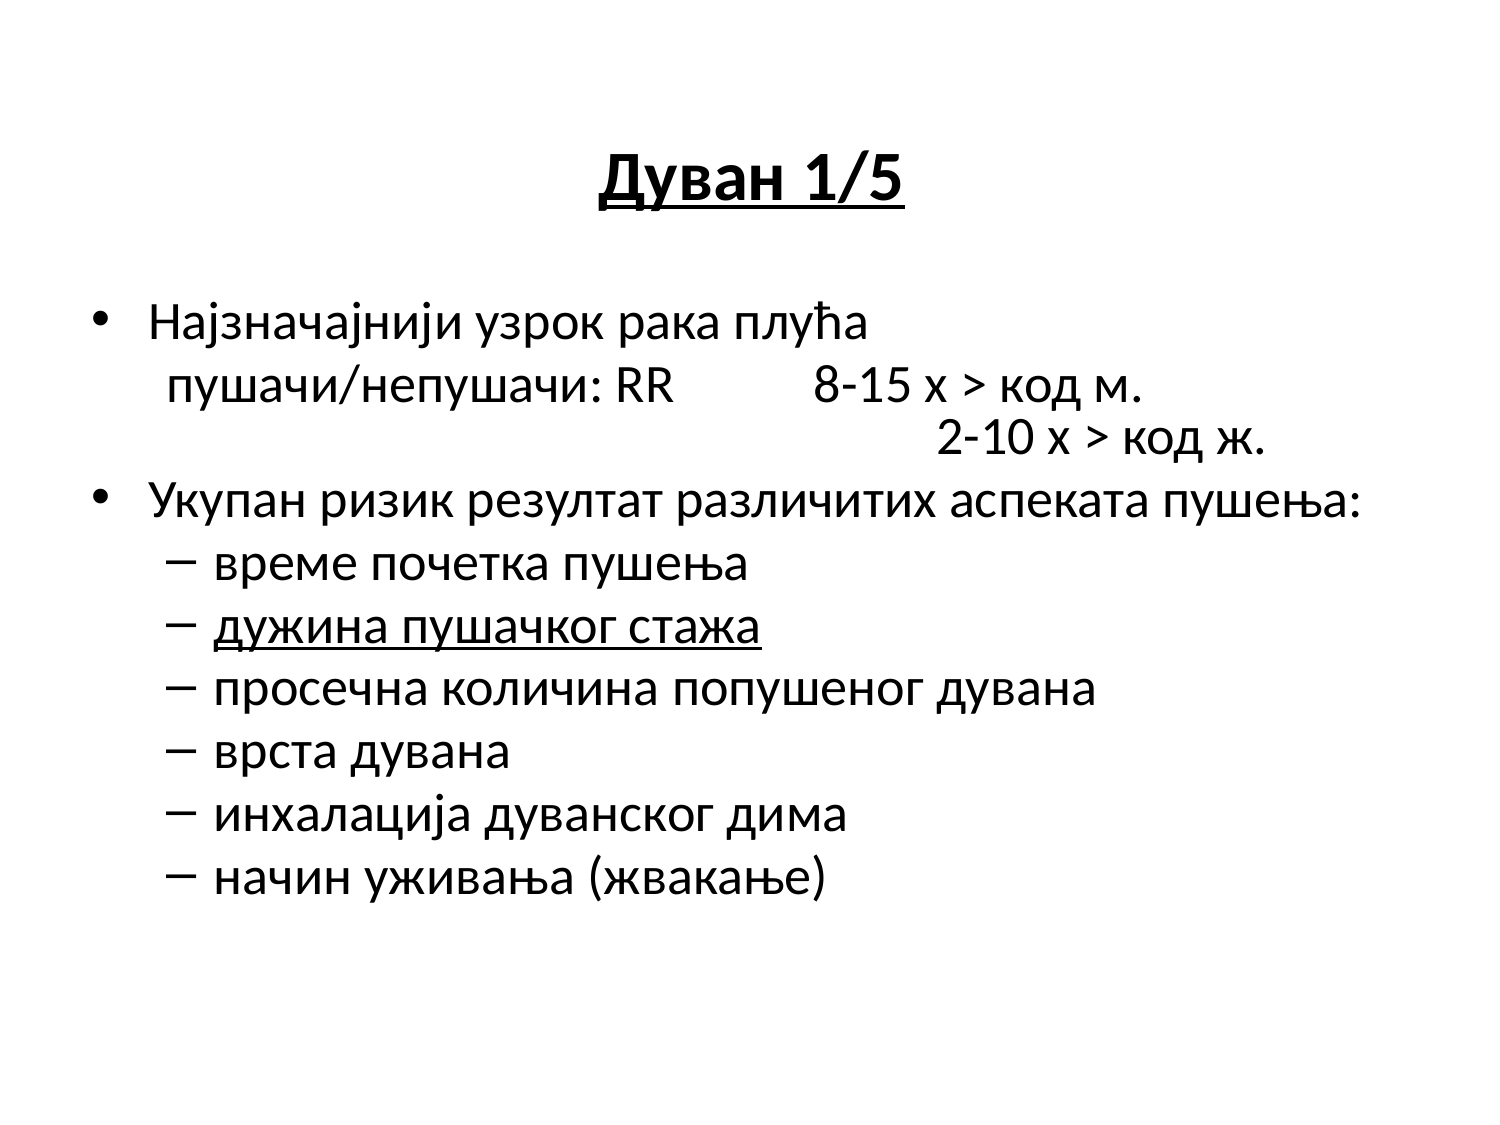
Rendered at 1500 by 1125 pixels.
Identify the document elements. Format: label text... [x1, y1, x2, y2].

title Дуван 1/5 [76, 101, 1427, 242]
list Најзначајнији узрок рака плућа пушачи/непушачи: RR 8-15 x > код м. 2-10 x > код ж. Укупан ризик резултат различитих аспеката пушења: време почетка пушења дужина пушачког стажа просечна количина попушеног дувана врста дувана инхалација дуванског дима начин уживања (жвакање) [76, 290, 1427, 1034]
